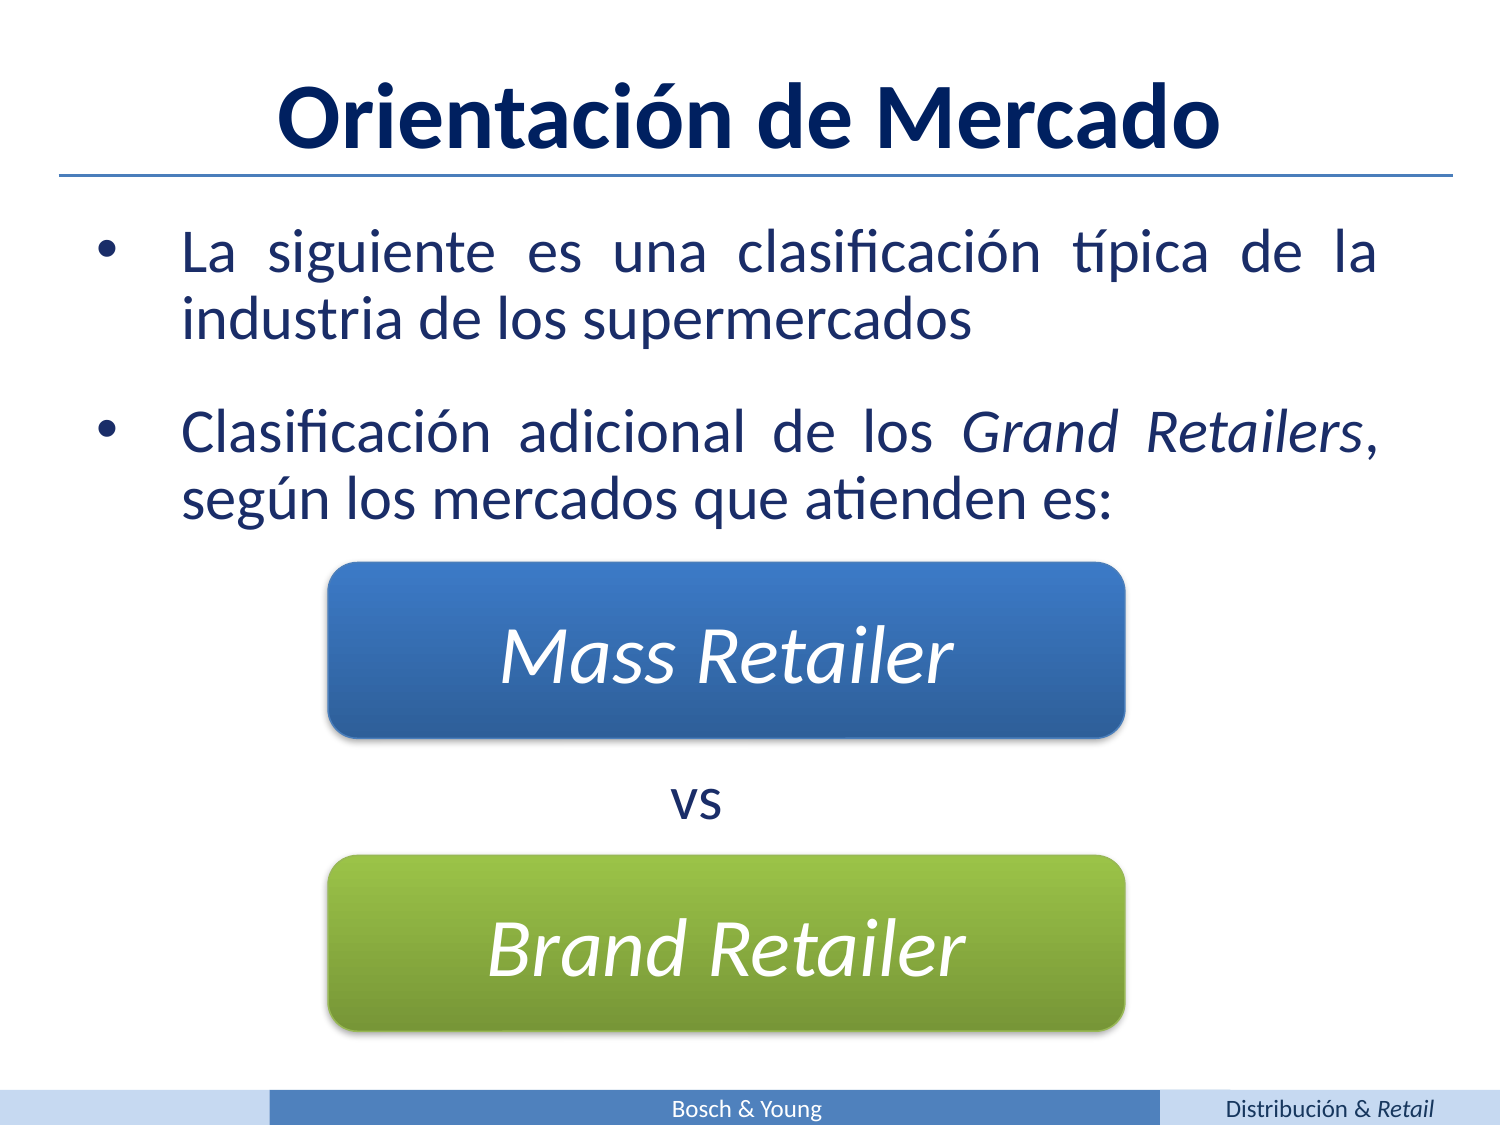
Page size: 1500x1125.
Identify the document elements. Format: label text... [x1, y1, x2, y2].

text_box Brand Retailer [327, 854, 1126, 1033]
text_box Bosch & Young [272, 1088, 1158, 1125]
text_box La siguiente es una clasificación típica de la industria de los supermercados Clasificación adicional de los Grand Retailers, según los mercados que atienden es: [82, 210, 1395, 608]
text_box [0, 1088, 272, 1125]
text_box vs [656, 750, 774, 840]
text_box Mass Retailer [327, 561, 1126, 740]
text_box Orientación de Mercado [35, 47, 1465, 175]
text_box Distribución & Retail [1158, 1088, 1500, 1125]
